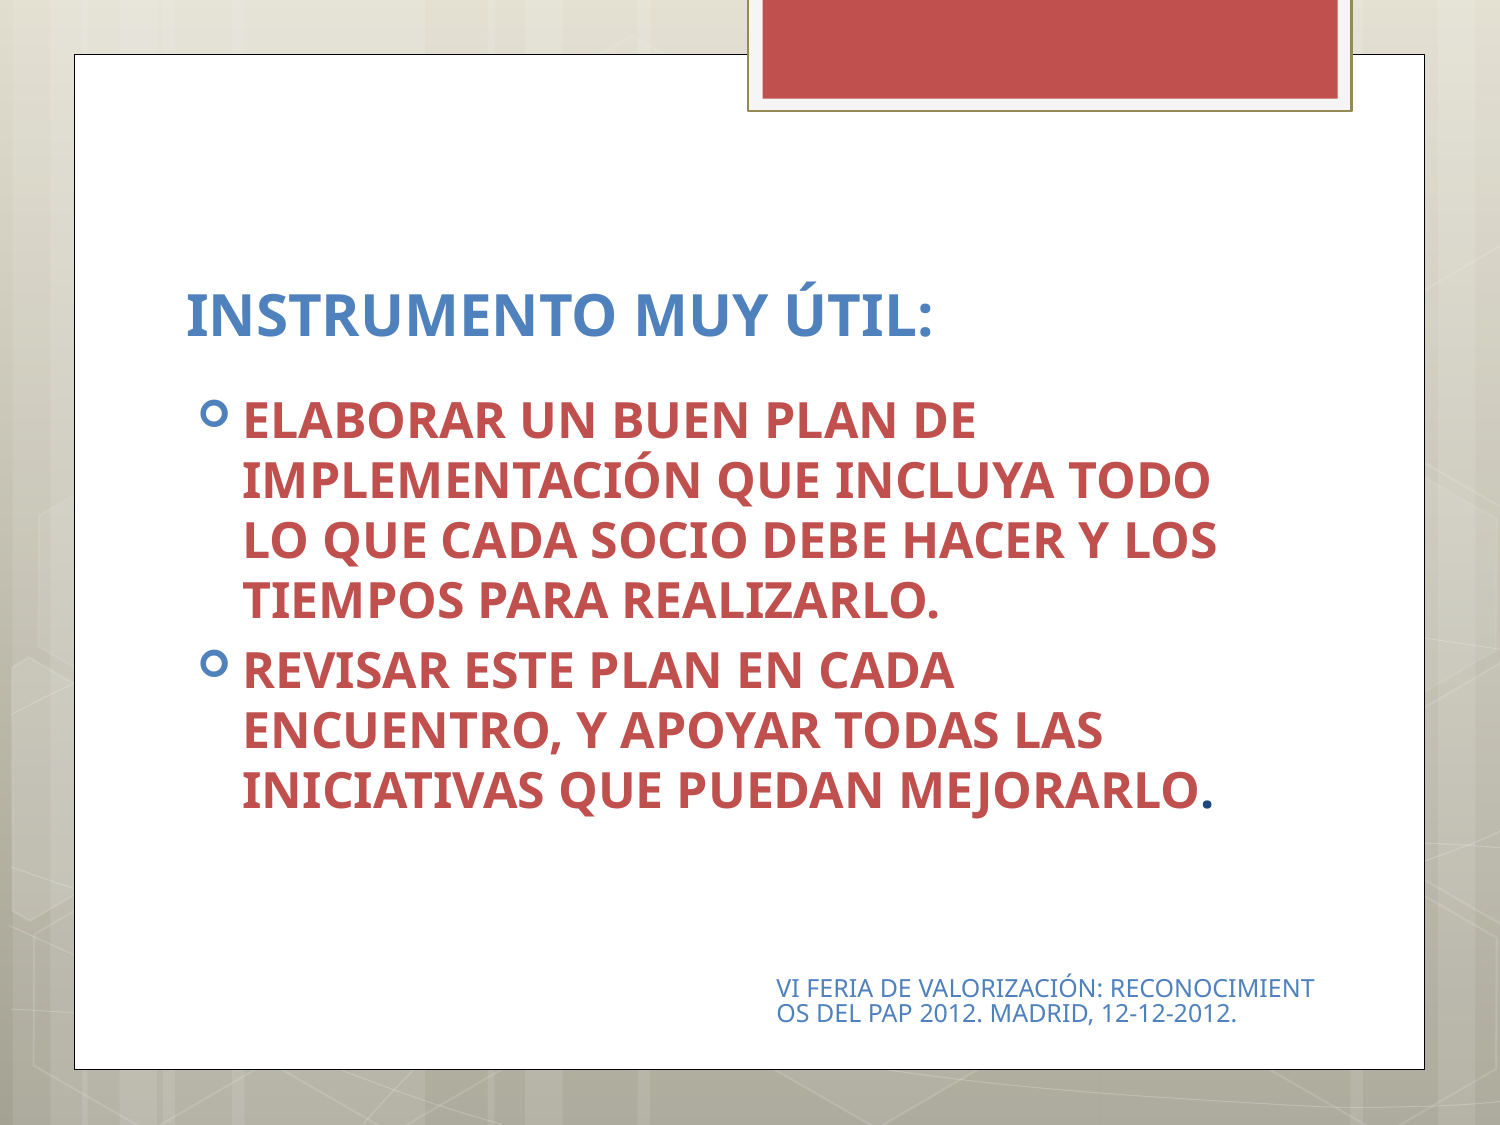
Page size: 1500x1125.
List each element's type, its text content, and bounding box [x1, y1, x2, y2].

list ELABORAR UN BUEN PLAN DE IMPLEMENTACIÓN QUE INCLUYA TODO LO QUE CADA SOCIO DEBE HACER Y LOS TIEMPOS PARA REALIZARLO. REVISAR ESTE PLAN EN CADA ENCUENTRO, Y APOYAR TODAS LAS INICIATIVAS QUE PUEDAN MEJORARLO. [171, 381, 1283, 957]
footer VI FERIA DE VALORIZACIÓN: RECONOCIMIENTOS DEL PAP 2012. MADRID, 12-12-2012. [761, 960, 1336, 1020]
title INSTRUMENTO MUY ÚTIL: [171, 168, 1324, 357]
